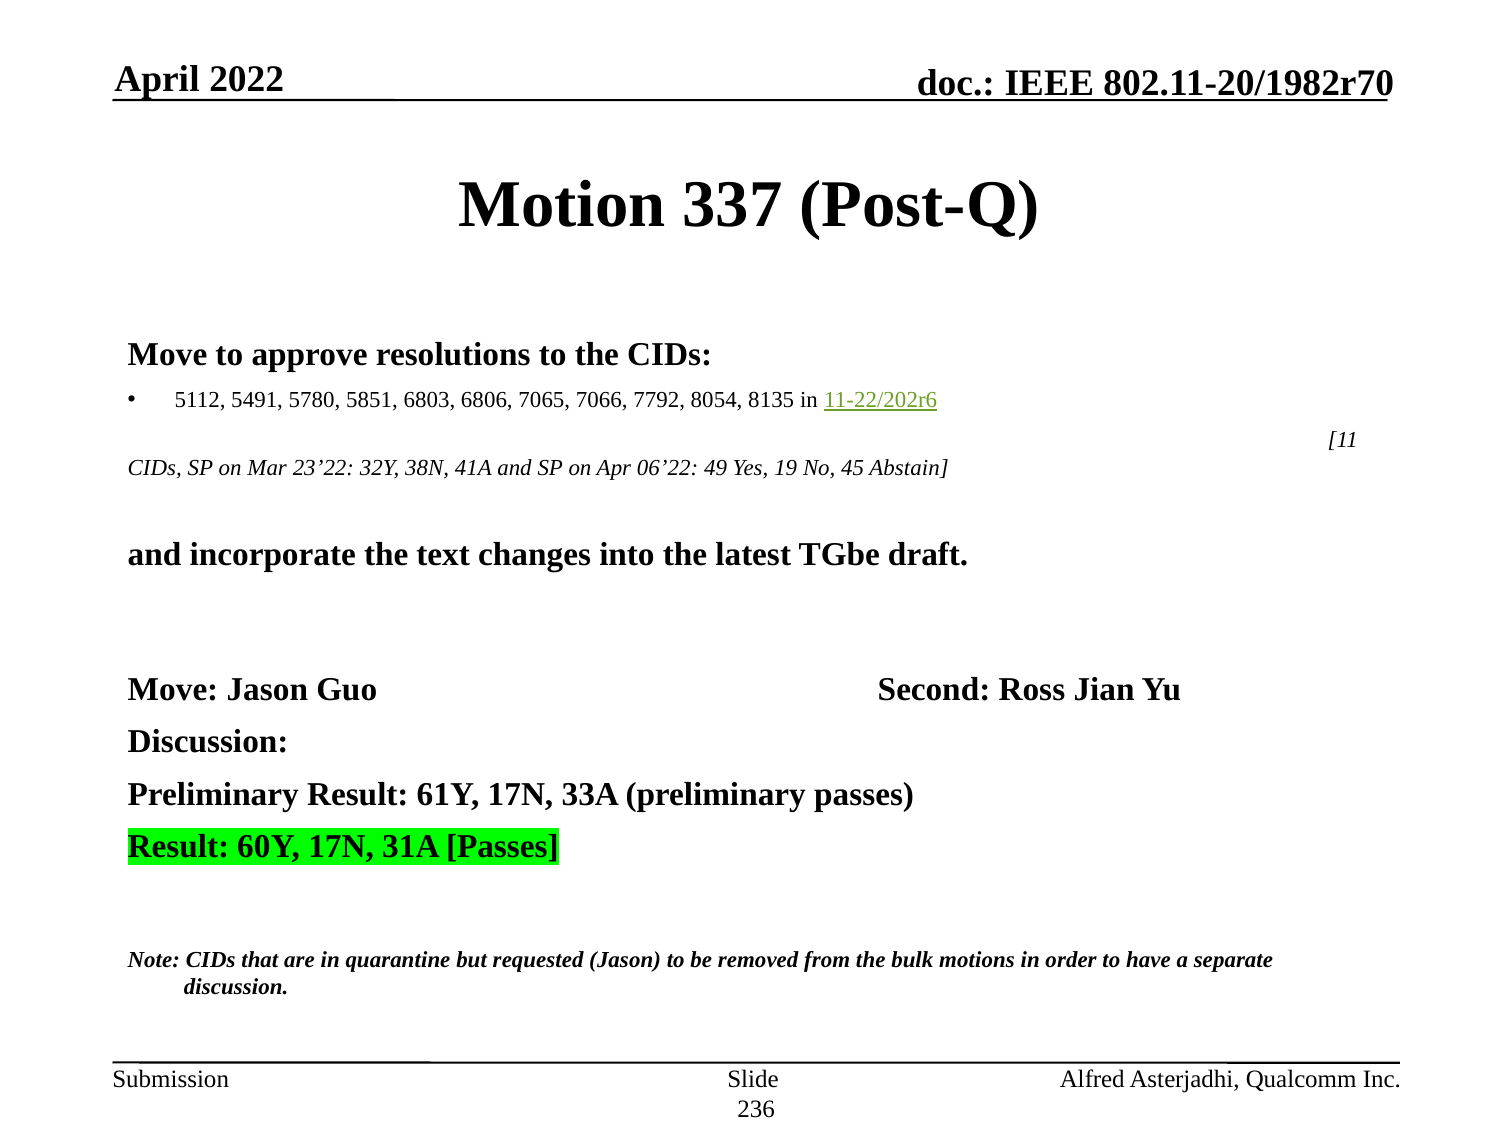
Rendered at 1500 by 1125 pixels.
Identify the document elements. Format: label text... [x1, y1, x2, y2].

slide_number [114, 54, 423, 100]
title Motion 337 (Post-Q) [112, 112, 1388, 288]
footer Alfred Asterjadhi, Qualcomm Inc. [878, 1061, 1402, 1093]
slide_number Slide 236 [712, 1061, 800, 1123]
list Move to approve resolutions to the CIDs: 5112, 5491, 5780, 5851, 6803, 6806, 7065, 7066, 7792, 8054, 8135 in 11-22/202r6 [11 CIDs, SP on Mar 23’22: 32Y, 38N, 41A and SP on Apr 06’22: 49 Yes, 19 No, 45 Abstain] and incorporate the text changes into the latest TGbe draft. Move: Jason Guo Second: Ross Jian Yu Discussion: Preliminary Result: 61Y, 17N, 33A (preliminary passes) Result: 60Y, 17N, 31A [Passes] Note: CIDs that are in quarantine but requested (Jason) to be removed from the bulk motions in order to have a separate discussion. [112, 324, 1388, 1000]
